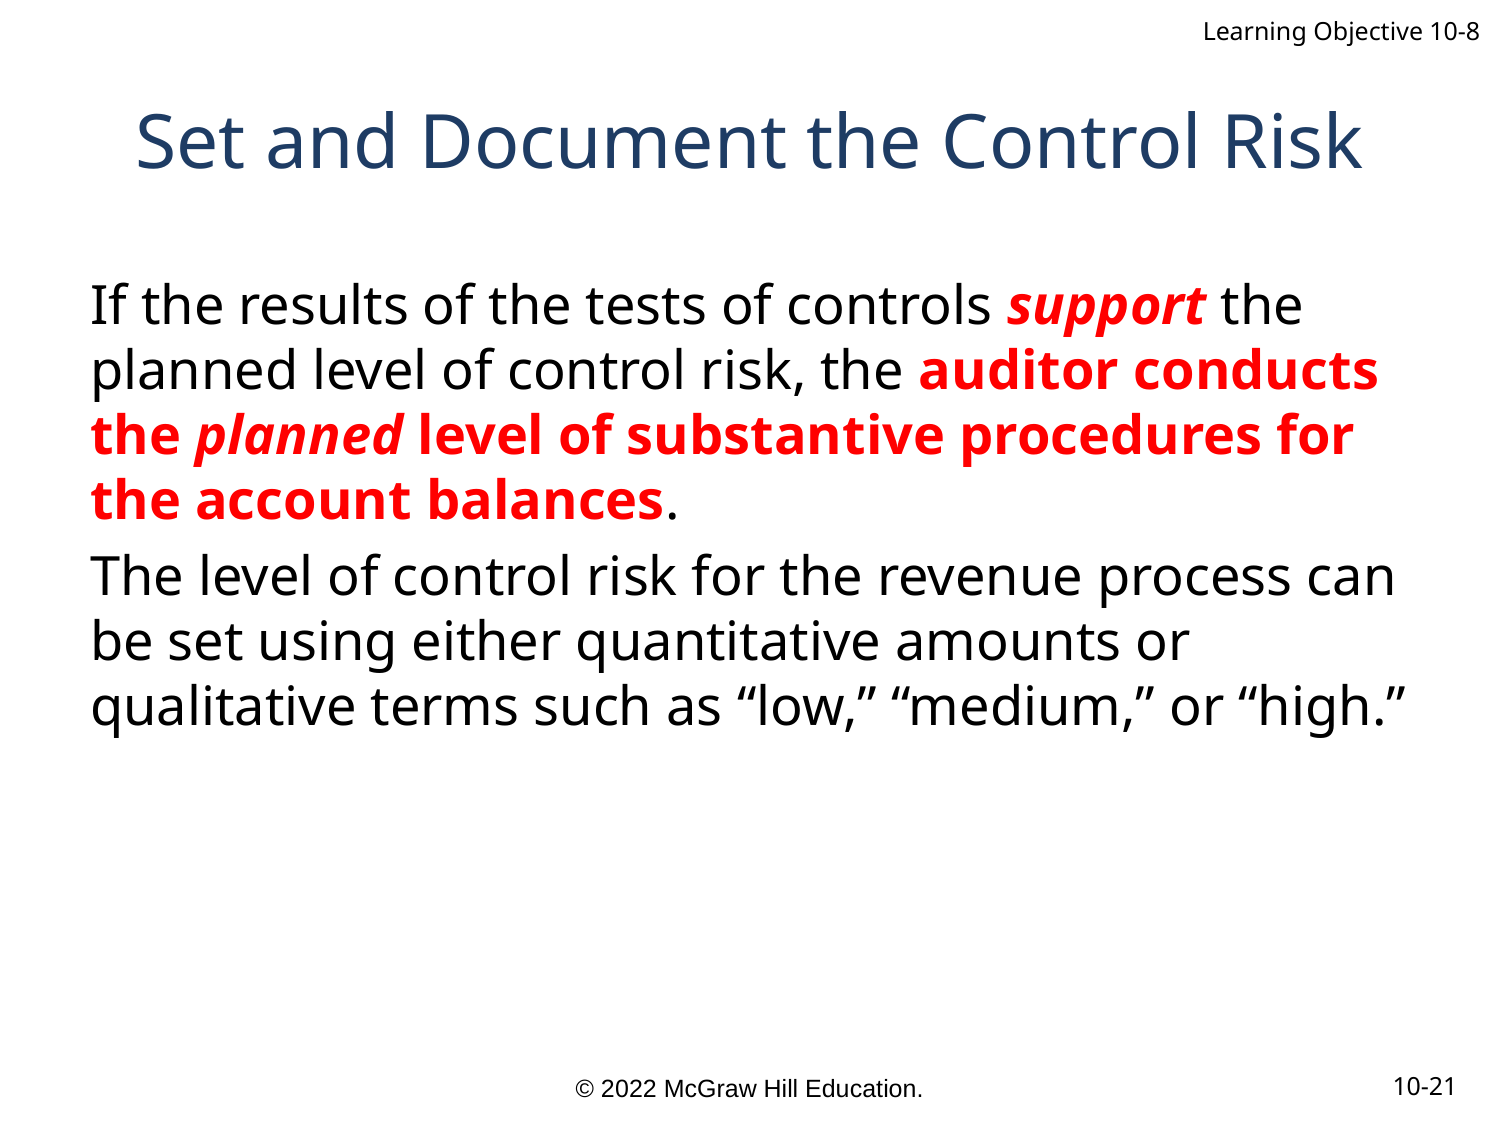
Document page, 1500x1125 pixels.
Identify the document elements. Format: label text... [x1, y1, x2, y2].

title Set and Document the Control Risk [75, 45, 1425, 233]
list Learning Objective 10-8 [908, 1, 1496, 60]
list If the results of the tests of controls support the planned level of control risk, the auditor conducts the planned level of substantive procedures for the account balances. The level of control risk for the revenue process can be set using either quantitative amounts or qualitative terms such as “low,” “medium,” or “high.” [75, 262, 1425, 1013]
